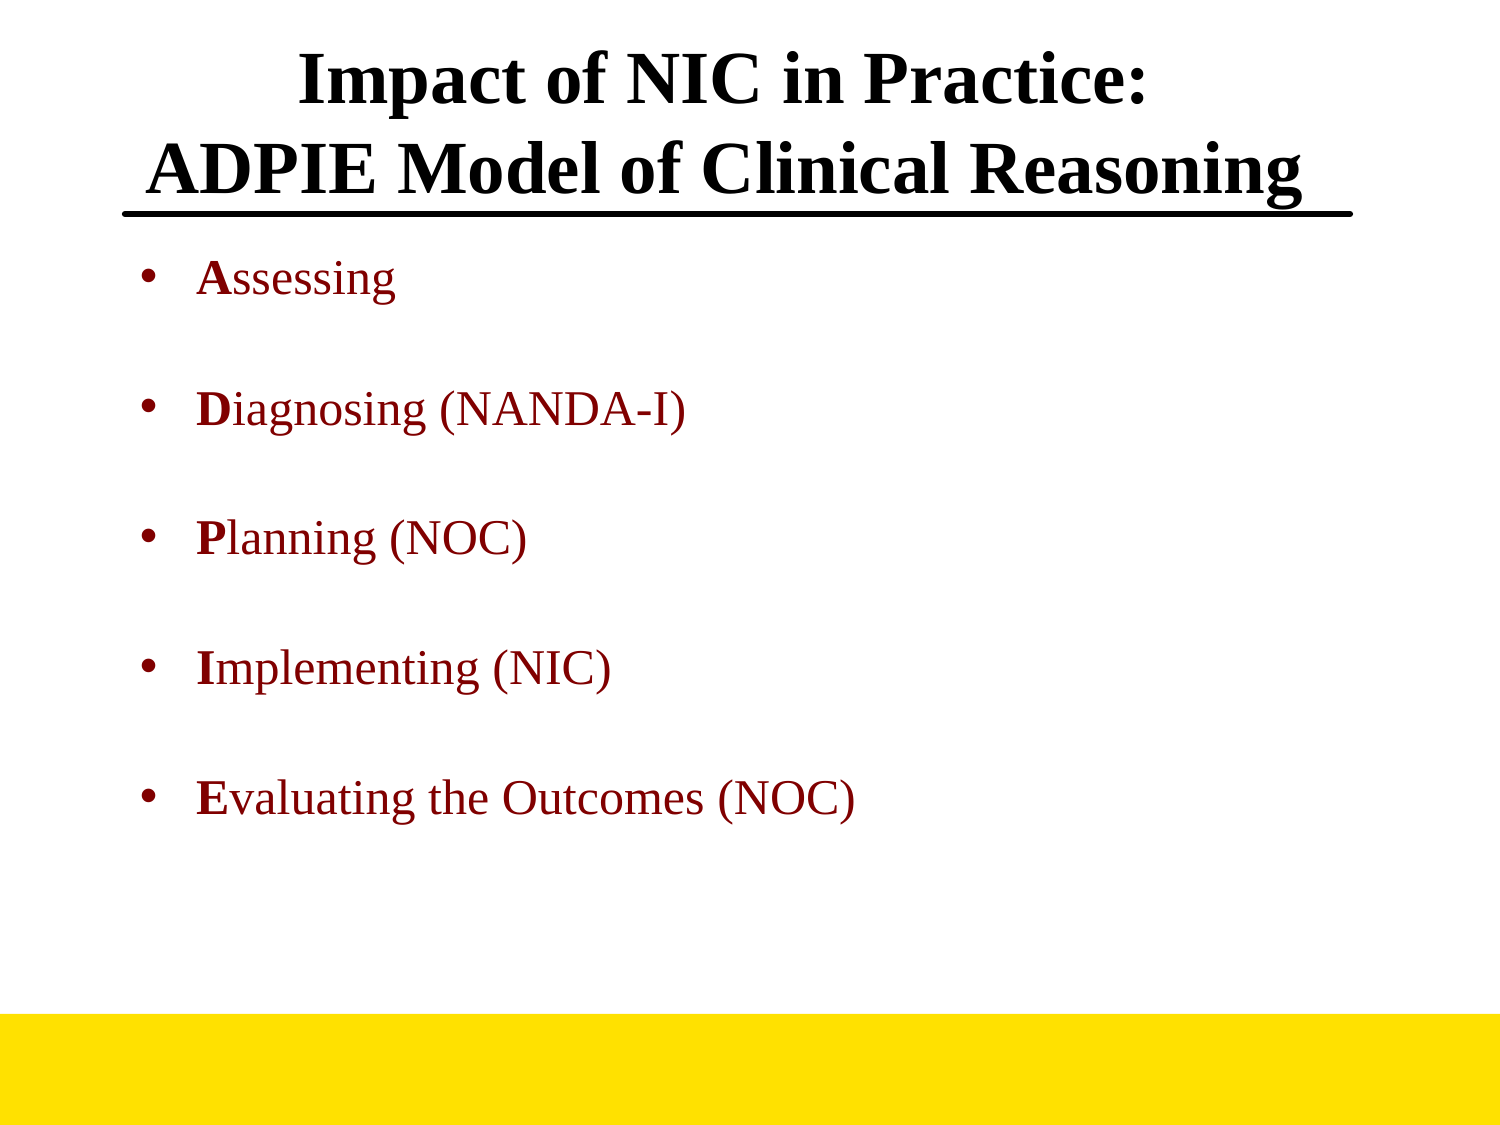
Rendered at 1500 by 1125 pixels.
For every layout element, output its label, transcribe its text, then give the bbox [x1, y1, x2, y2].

list Assessing Diagnosing (NANDA-I) Planning (NOC) Implementing (NIC) Evaluating the Outcomes (NOC) [125, 237, 1361, 1071]
title Impact of NIC in Practice: ADPIE Model of Clinical Reasoning [87, 24, 1362, 213]
